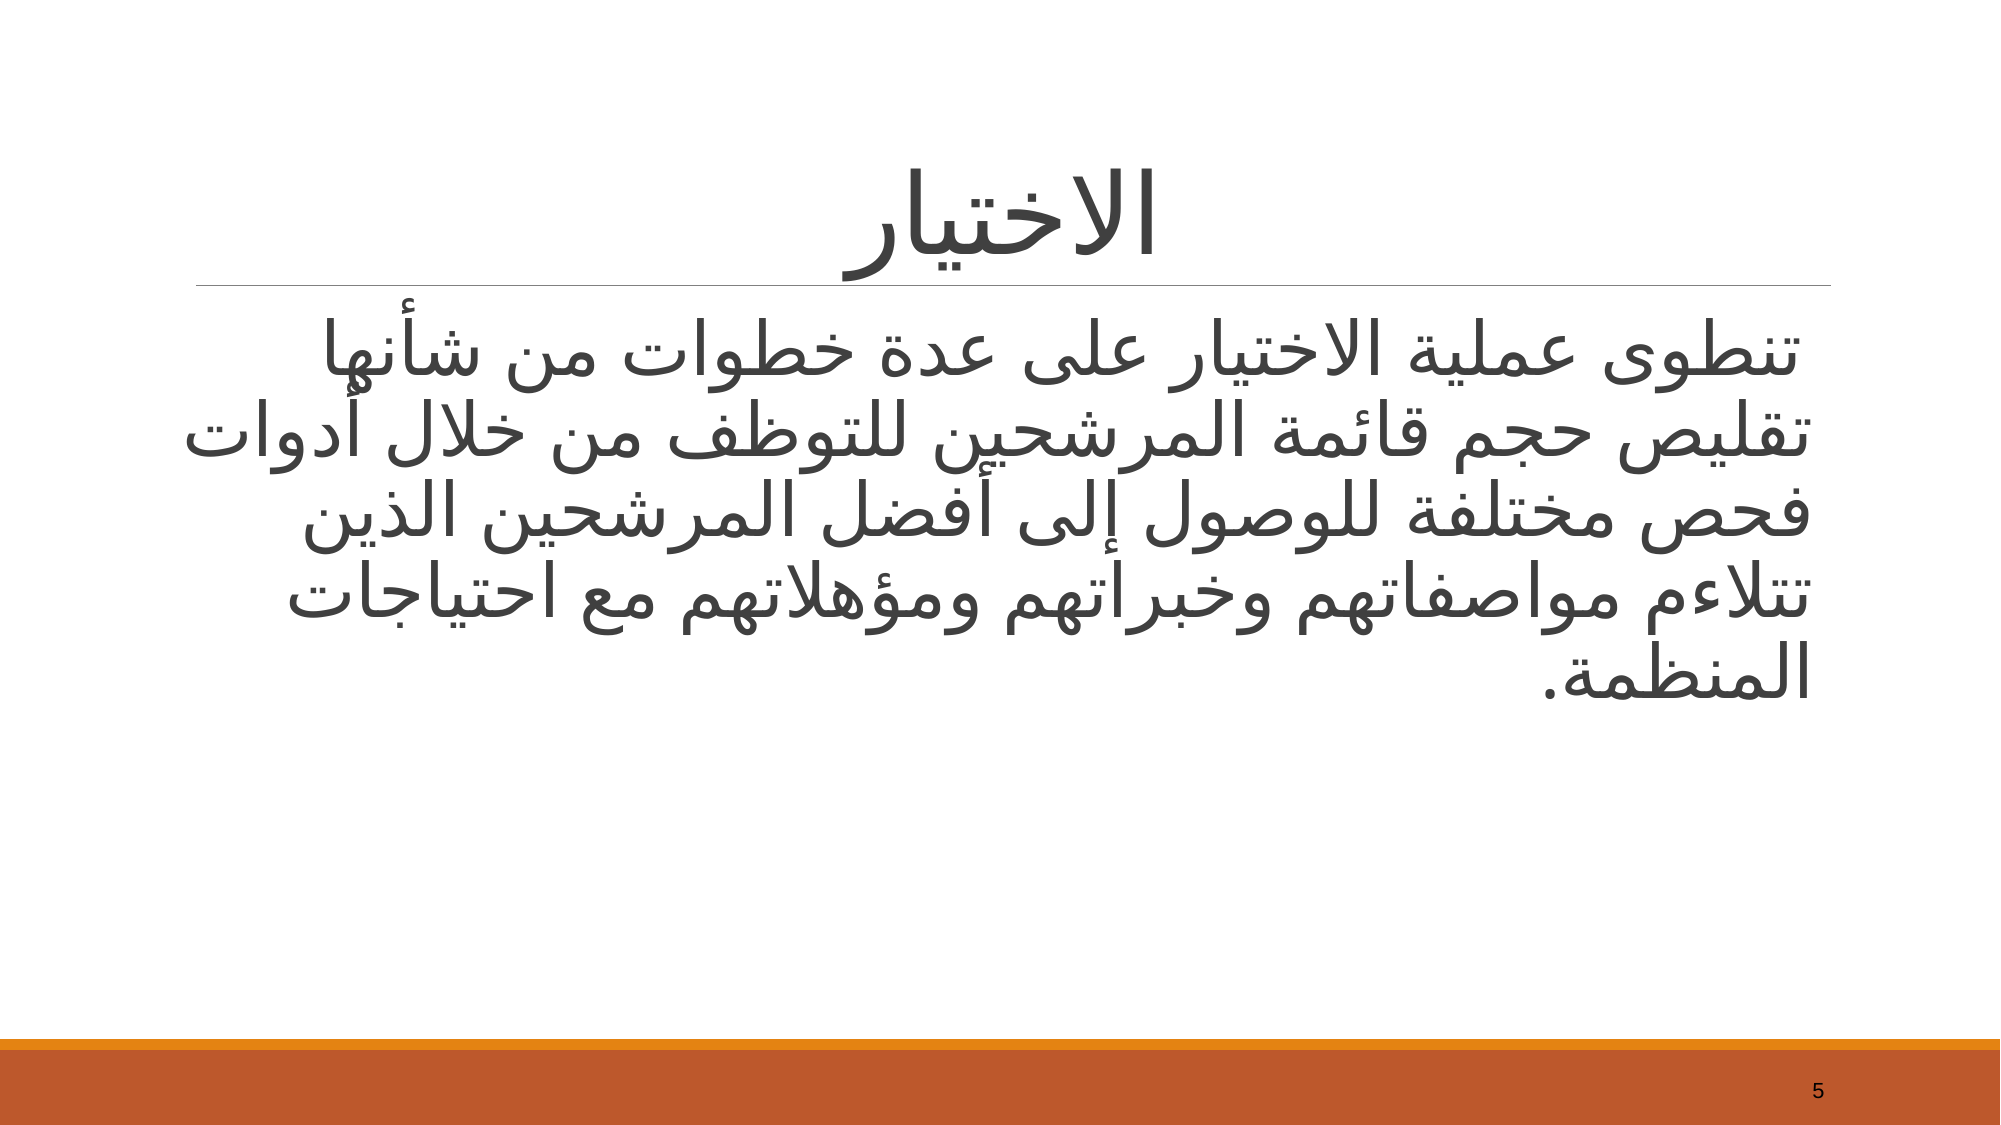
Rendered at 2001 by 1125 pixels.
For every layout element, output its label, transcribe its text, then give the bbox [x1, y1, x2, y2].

list تنطوى عملية الاختيار على عدة خطوات من شأنها تقليص حجم قائمة المرشحين للتوظف من خلال أدوات فحص مختلفة للوصول إلى أفضل المرشحين الذين تتلاءم مواصفاتهم وخبراتهم ومؤهلاتهم مع احتياجات المنظمة. [180, 302, 1830, 963]
title الاختيار [180, 47, 1830, 285]
slide_number 5 [1624, 1059, 1840, 1120]
